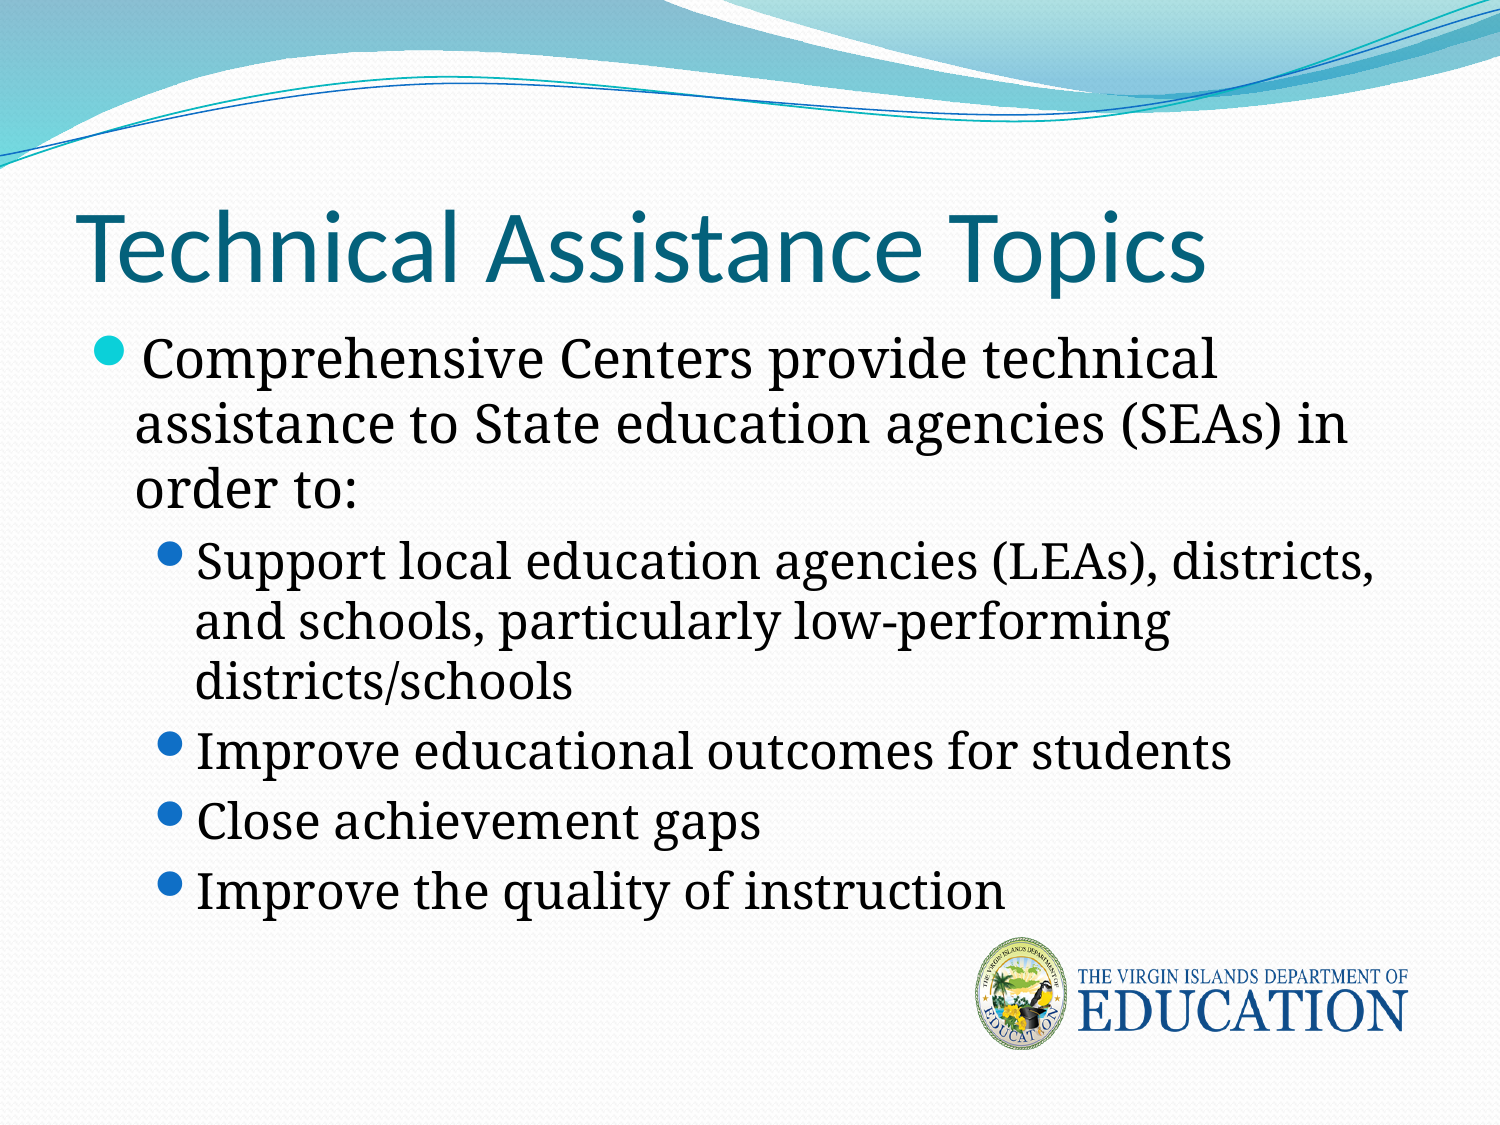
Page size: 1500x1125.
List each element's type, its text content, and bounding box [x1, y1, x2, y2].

picture [974, 937, 1413, 1051]
list Comprehensive Centers provide technical assistance to State education agencies (SEAs) in order to: Support local education agencies (LEAs), districts, and schools, particularly low-performing districts/schools Improve educational outcomes for students Close achievement gaps Improve the quality of instruction [75, 317, 1425, 1038]
title Technical Assistance Topics [75, 115, 1425, 303]
